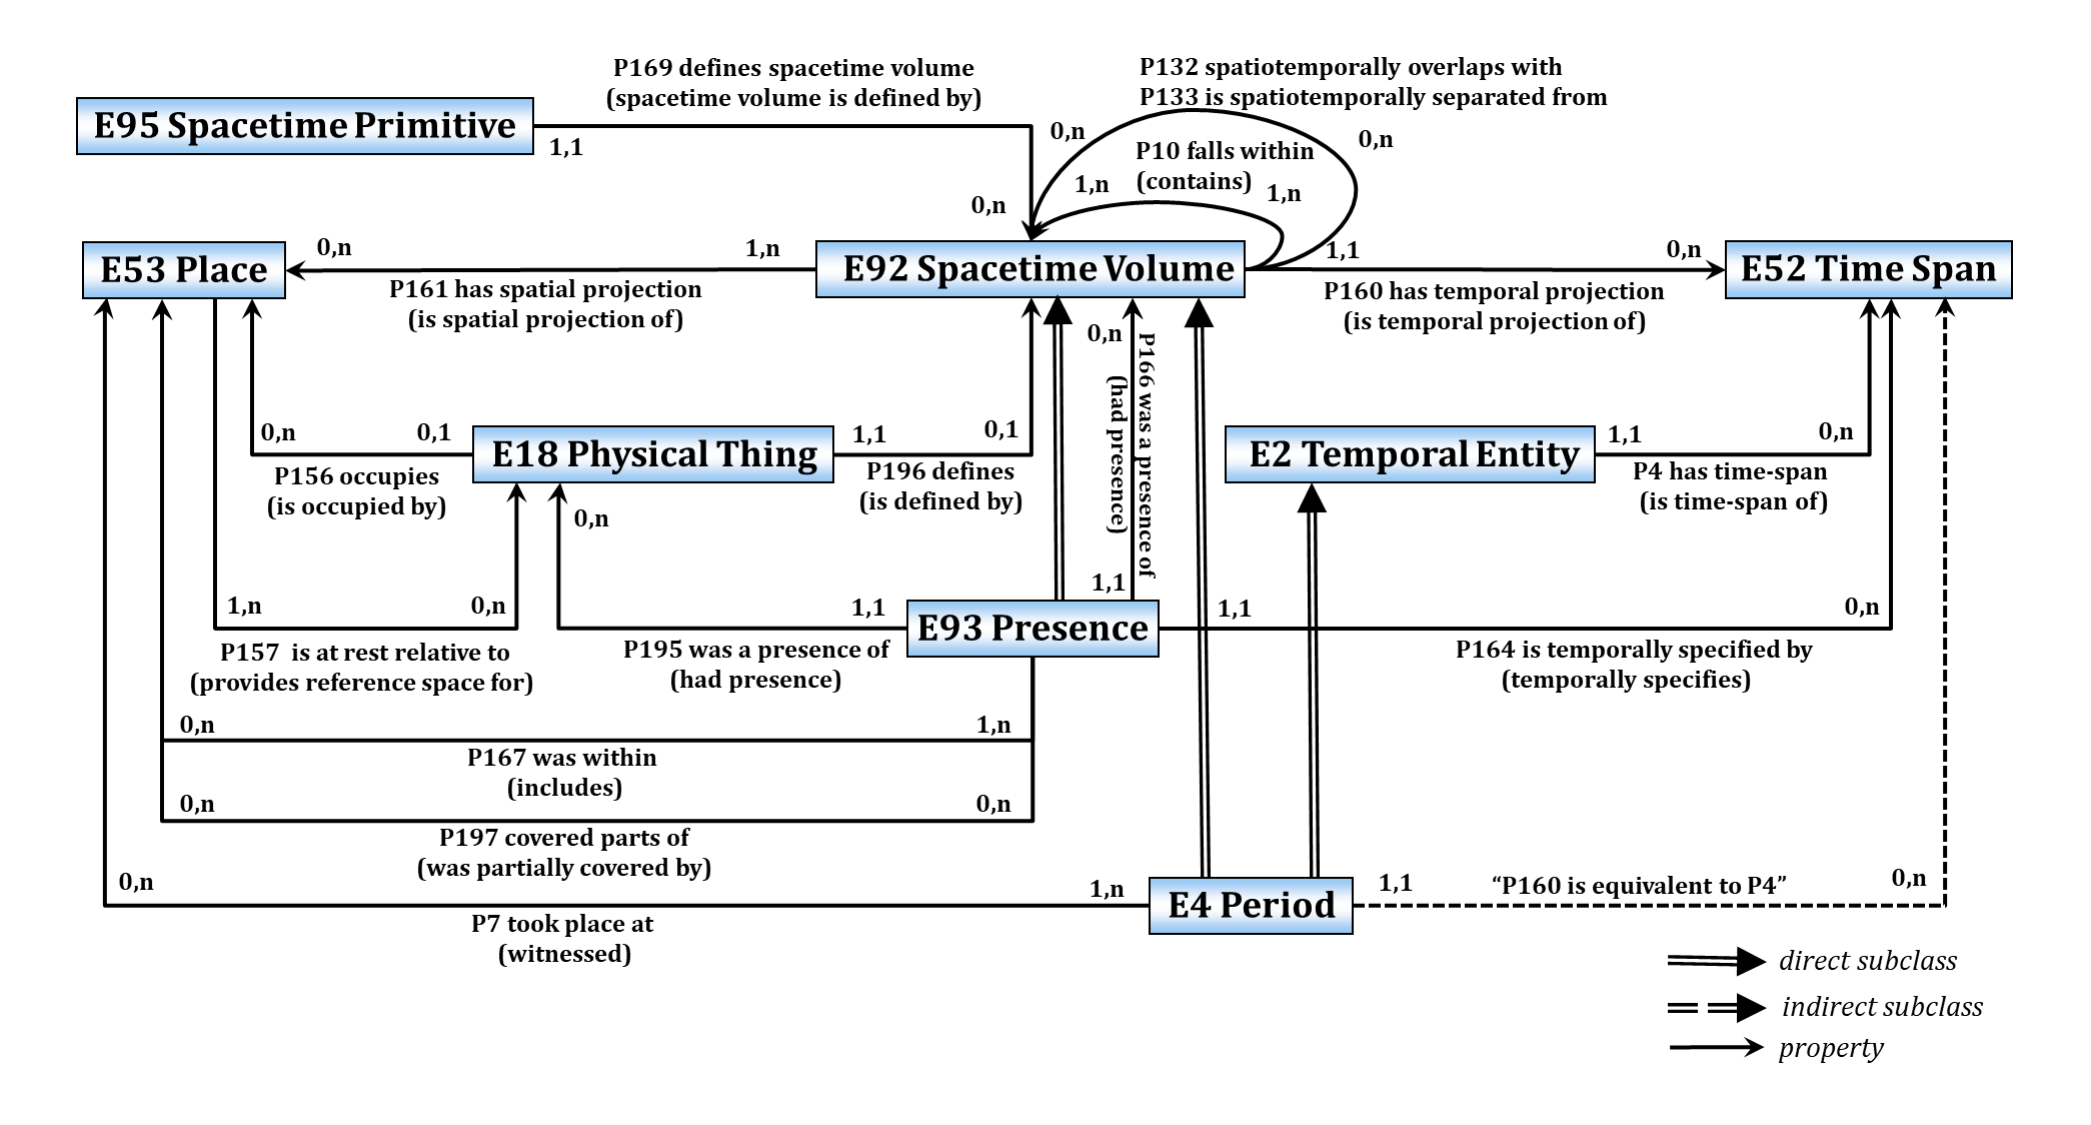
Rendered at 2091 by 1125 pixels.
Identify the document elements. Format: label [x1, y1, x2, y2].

picture [70, 43, 2021, 1081]
